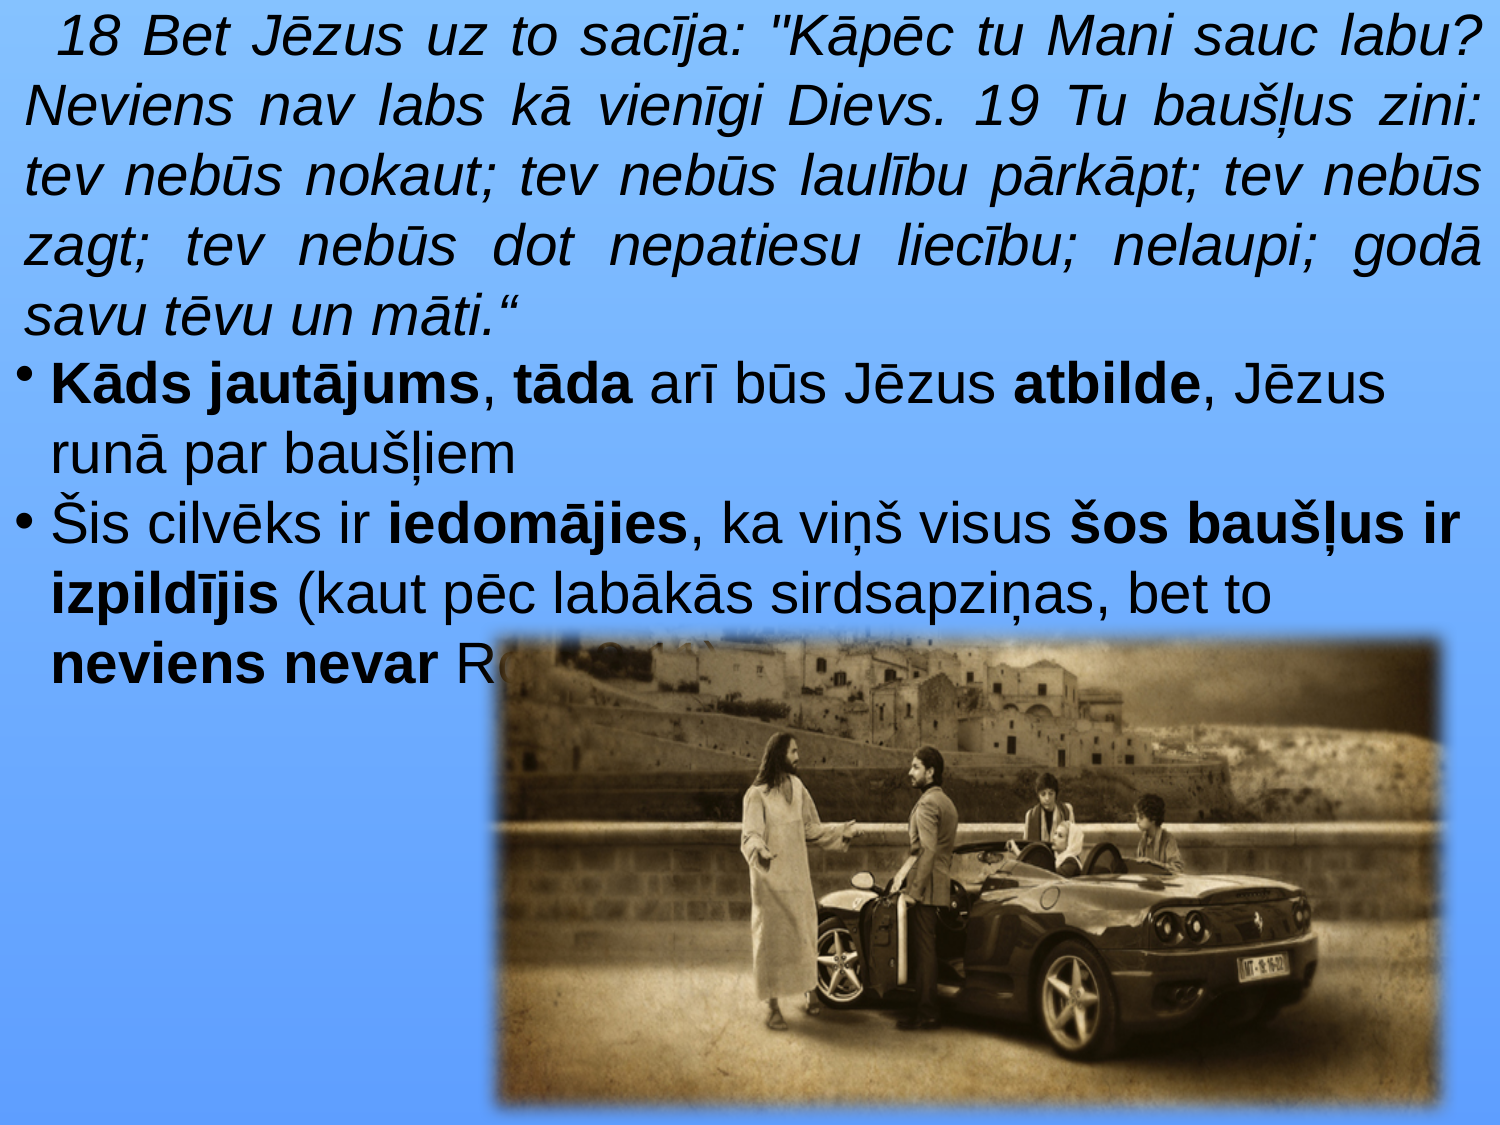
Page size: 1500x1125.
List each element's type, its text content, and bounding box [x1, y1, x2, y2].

list 18 Bet Jēzus uz to sacīja: "Kāpēc tu Mani sauc labu? Neviens nav labs kā vienīgi Dievs. 19 Tu baušļus zini: tev nebūs nokaut; tev nebūs laulību pārkāpt; tev nebūs zagt; tev nebūs dot nepatiesu liecību; nelaupi; godā savu tēvu un māti.“ [0, 0, 1500, 338]
picture [478, 620, 1458, 1125]
text_box Kāds jautājums, tāda arī būs Jēzus atbilde, Jēzus runā par baušļiem Šis cilvēks ir iedomājies, ka viņš visus šos baušļus ir izpildījis (kaut pēc labākās sirdsapziņas, bet to neviens nevar Rom.3:11), [0, 338, 1500, 773]
